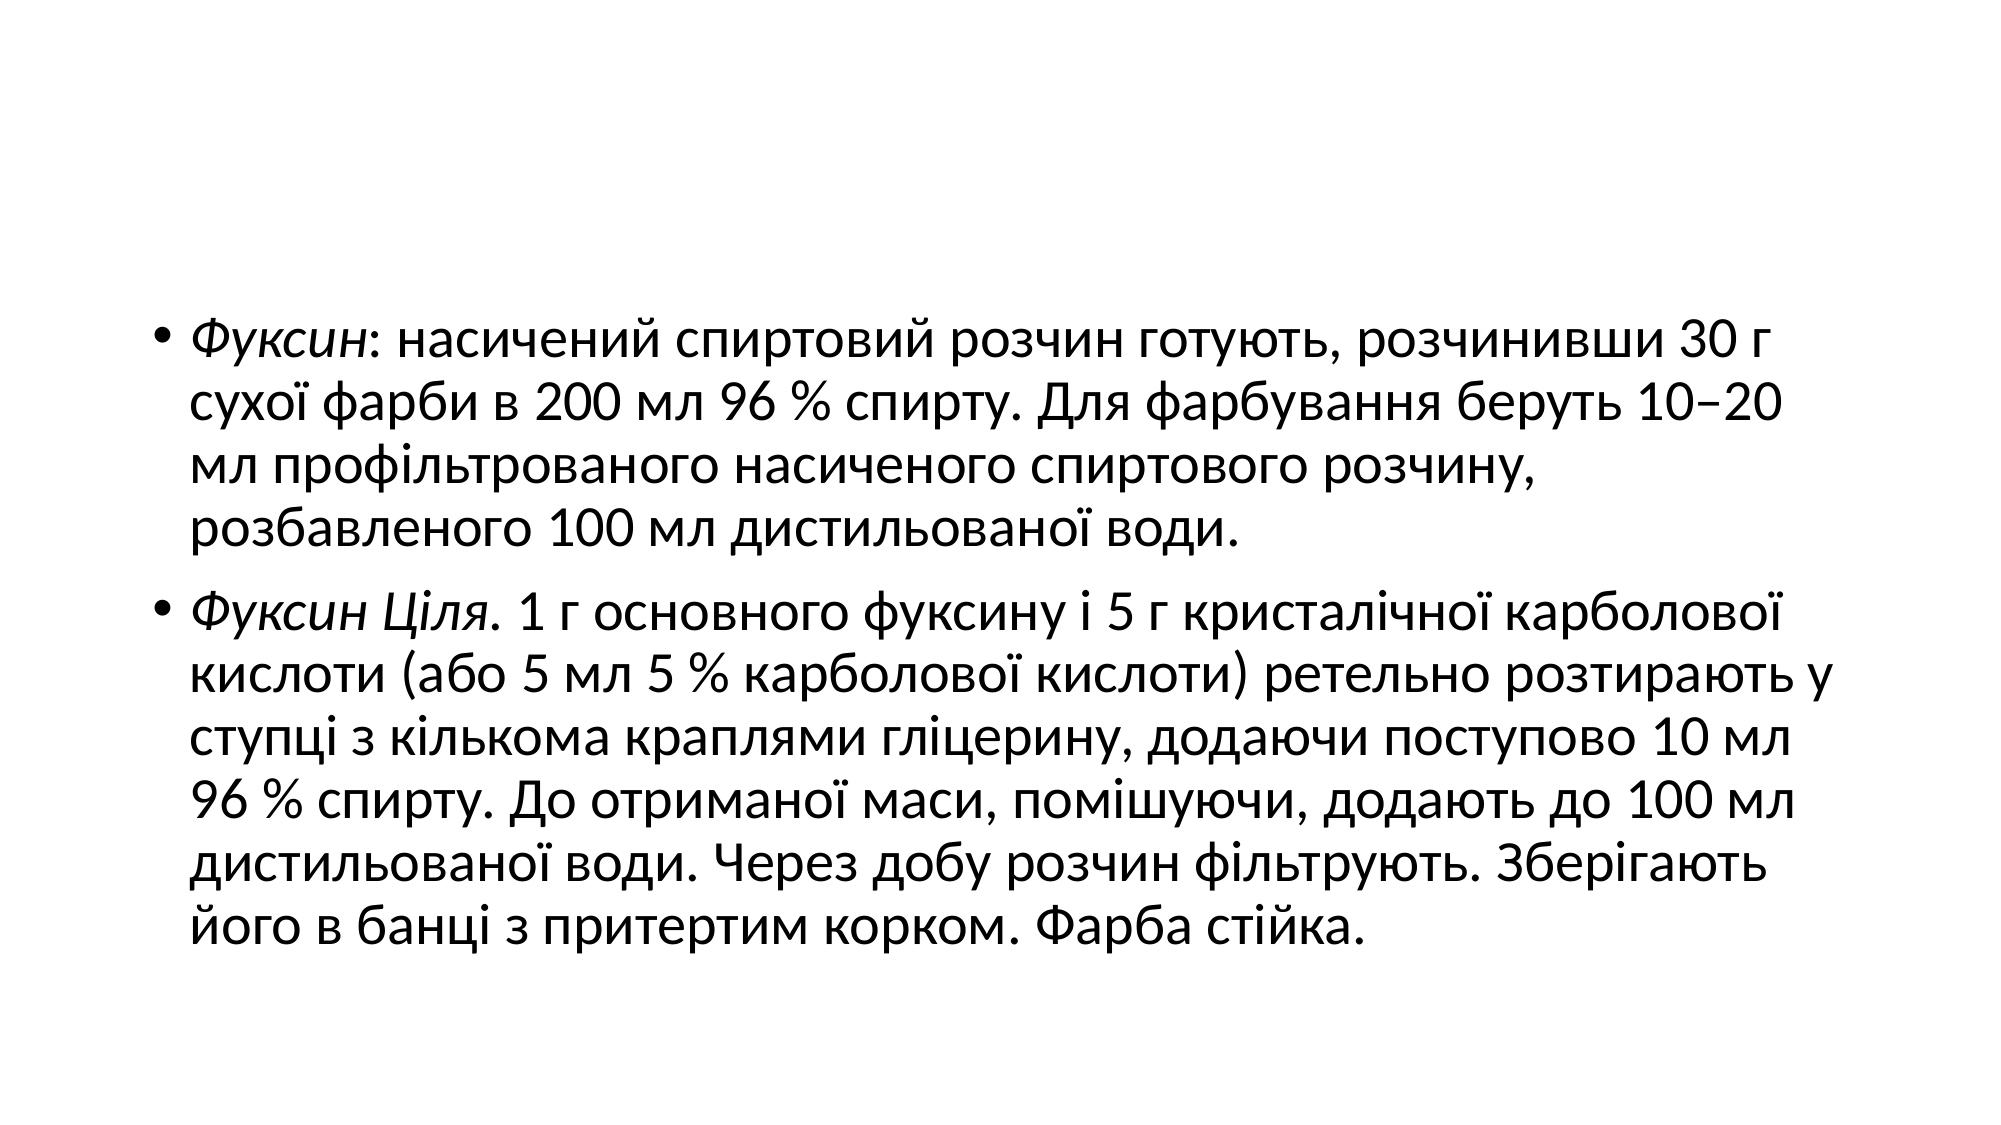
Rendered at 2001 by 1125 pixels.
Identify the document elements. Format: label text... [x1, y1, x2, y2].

list Фуксин: насичений спиртовий розчин готують, розчинивши 30 г сухої фарби в 200 мл 96 % спирту. Для фарбування беруть 10–20 мл профільтрованого насиченого спиртового розчину, розбавленого 100 мл дистильованої води. Фуксин Ціля. 1 г основного фуксину і 5 г кристалічної карболової кислоти (або 5 мл 5 % карболової кислоти) ретельно розтирають у ступці з кількома краплями гліцерину, додаючи поступово 10 мл 96 % спирту. До отриманої маси, помішуючи, додають до 100 мл дистильованої води. Через добу розчин фільтрують. Зберігають його в банці з притертим корком. Фарба стійка. [137, 299, 1863, 1014]
